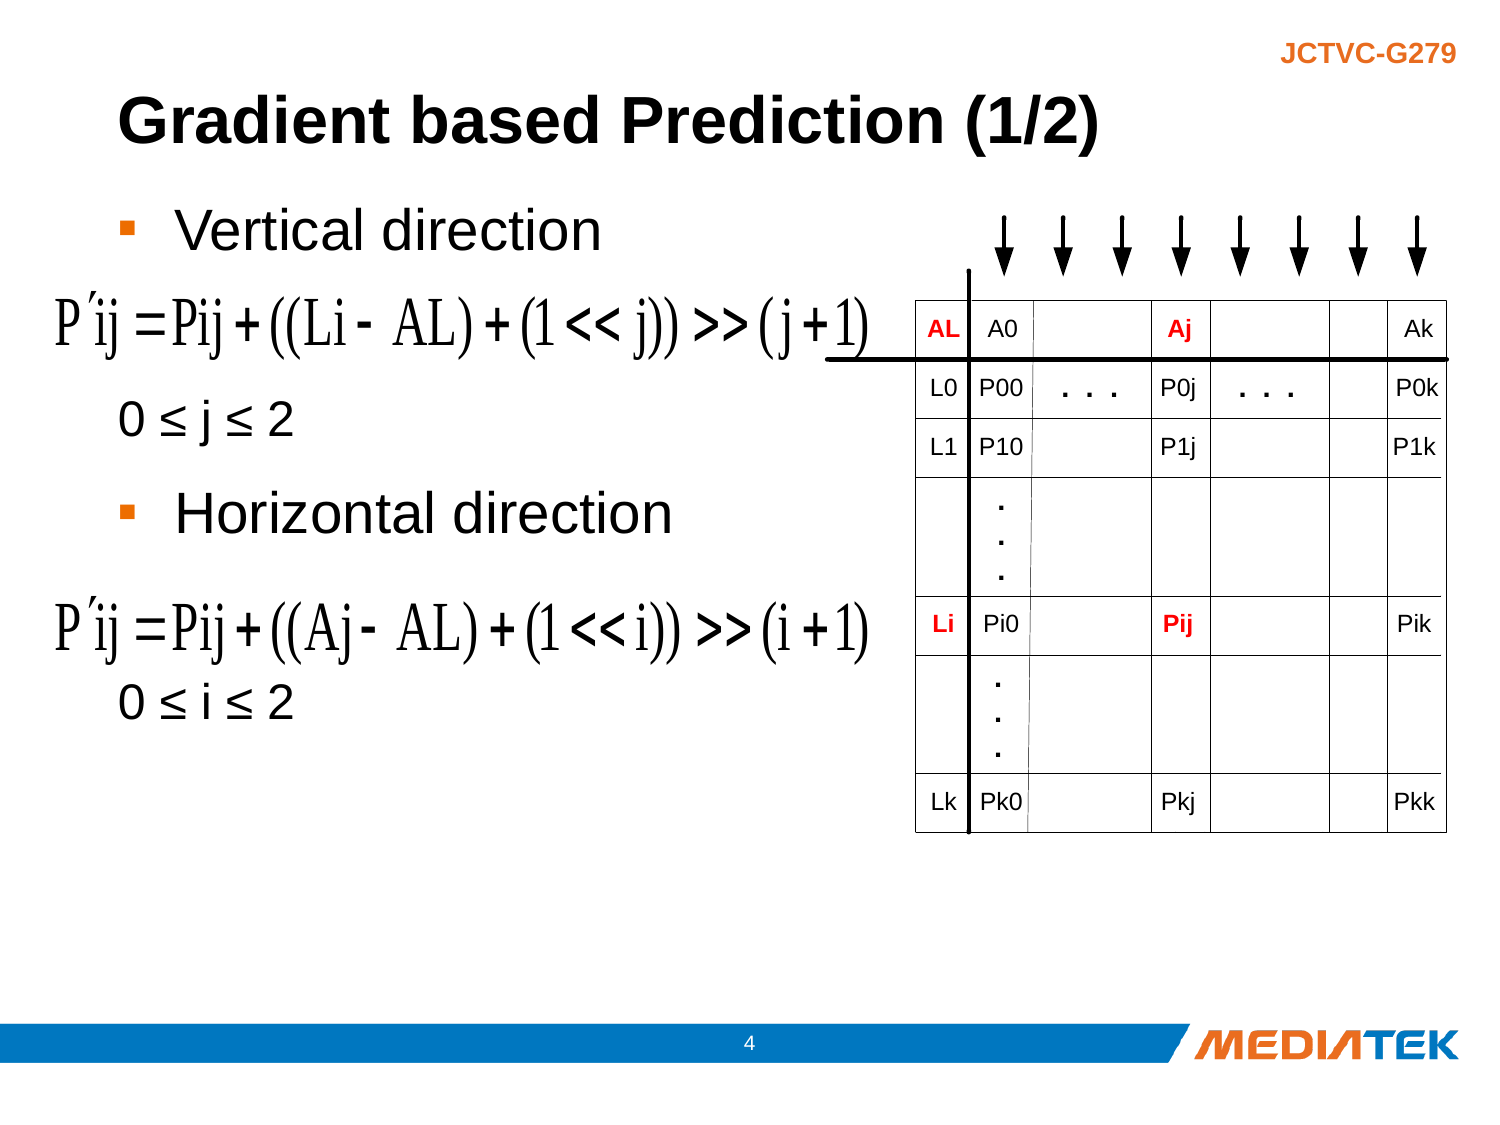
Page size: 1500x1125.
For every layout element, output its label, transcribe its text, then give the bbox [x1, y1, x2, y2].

picture [789, 1023, 1459, 1063]
slide_number 3 [711, 1022, 789, 1090]
picture [0, 1023, 711, 1063]
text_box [820, 184, 1462, 840]
title Gradient based Prediction (1/2) [101, 62, 1425, 172]
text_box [46, 280, 880, 376]
list Vertical direction 0 ≤ j ≤ 2 Horizontal direction 0 ≤ i ≤ 2 [102, 384, 752, 584]
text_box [46, 585, 880, 680]
list Vertical direction 0 ≤ j ≤ 2 Horizontal direction 0 ≤ i ≤ 2 [102, 689, 752, 998]
list Vertical direction 0 ≤ j ≤ 2 Horizontal direction 0 ≤ i ≤ 2 [102, 184, 752, 279]
